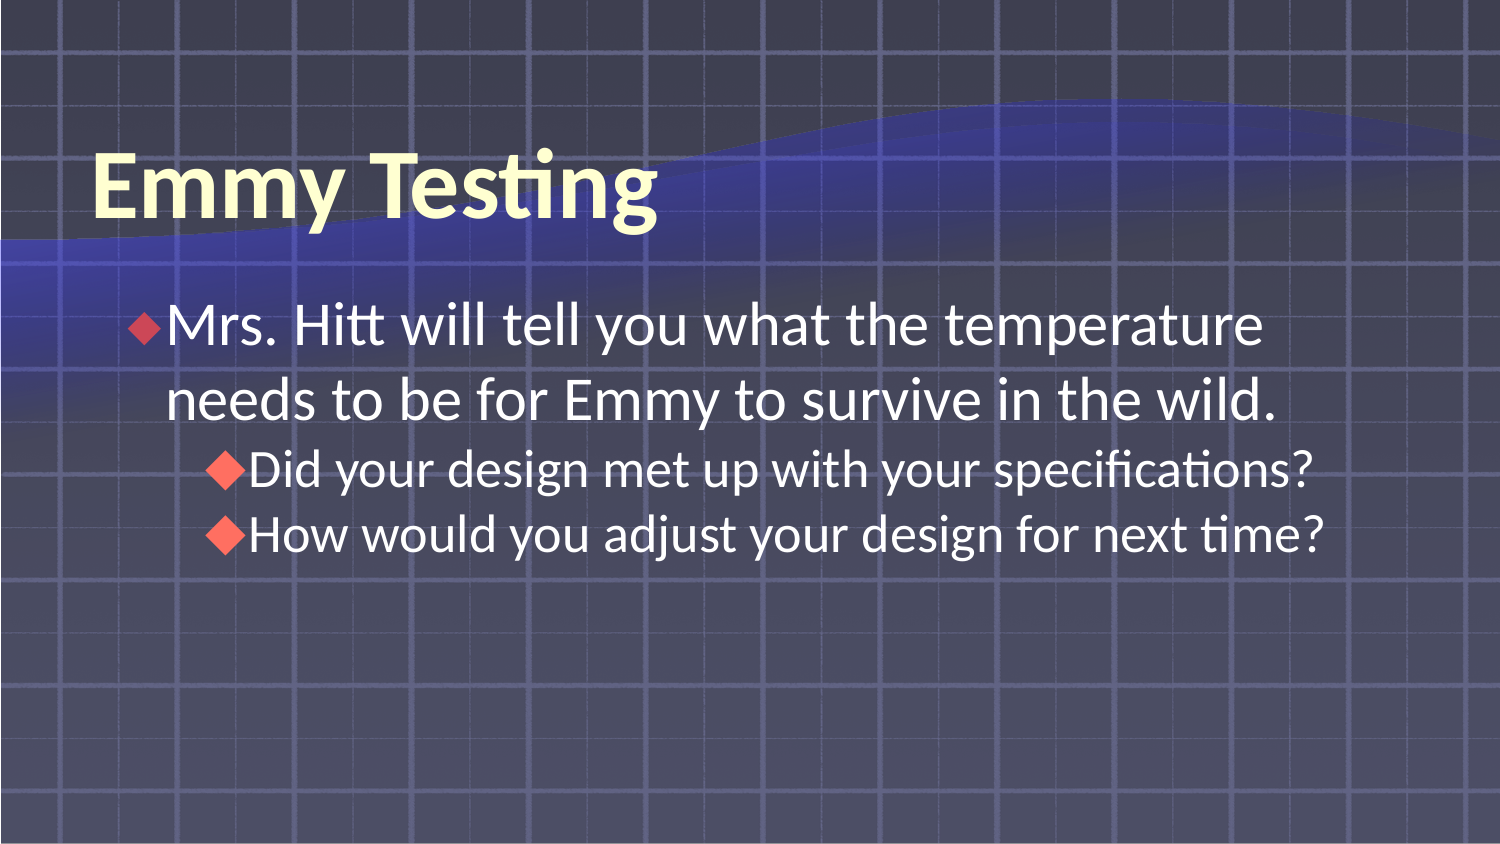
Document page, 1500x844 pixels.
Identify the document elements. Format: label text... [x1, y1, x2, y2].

title Emmy Testing [75, 65, 1425, 254]
picture [0, 0, 1500, 844]
list Mrs. Hitt will tell you what the temperature needs to be for Emmy to survive in the wild. Did your design met up with your specifications? How would you adjust your design for next time? [75, 268, 1425, 775]
